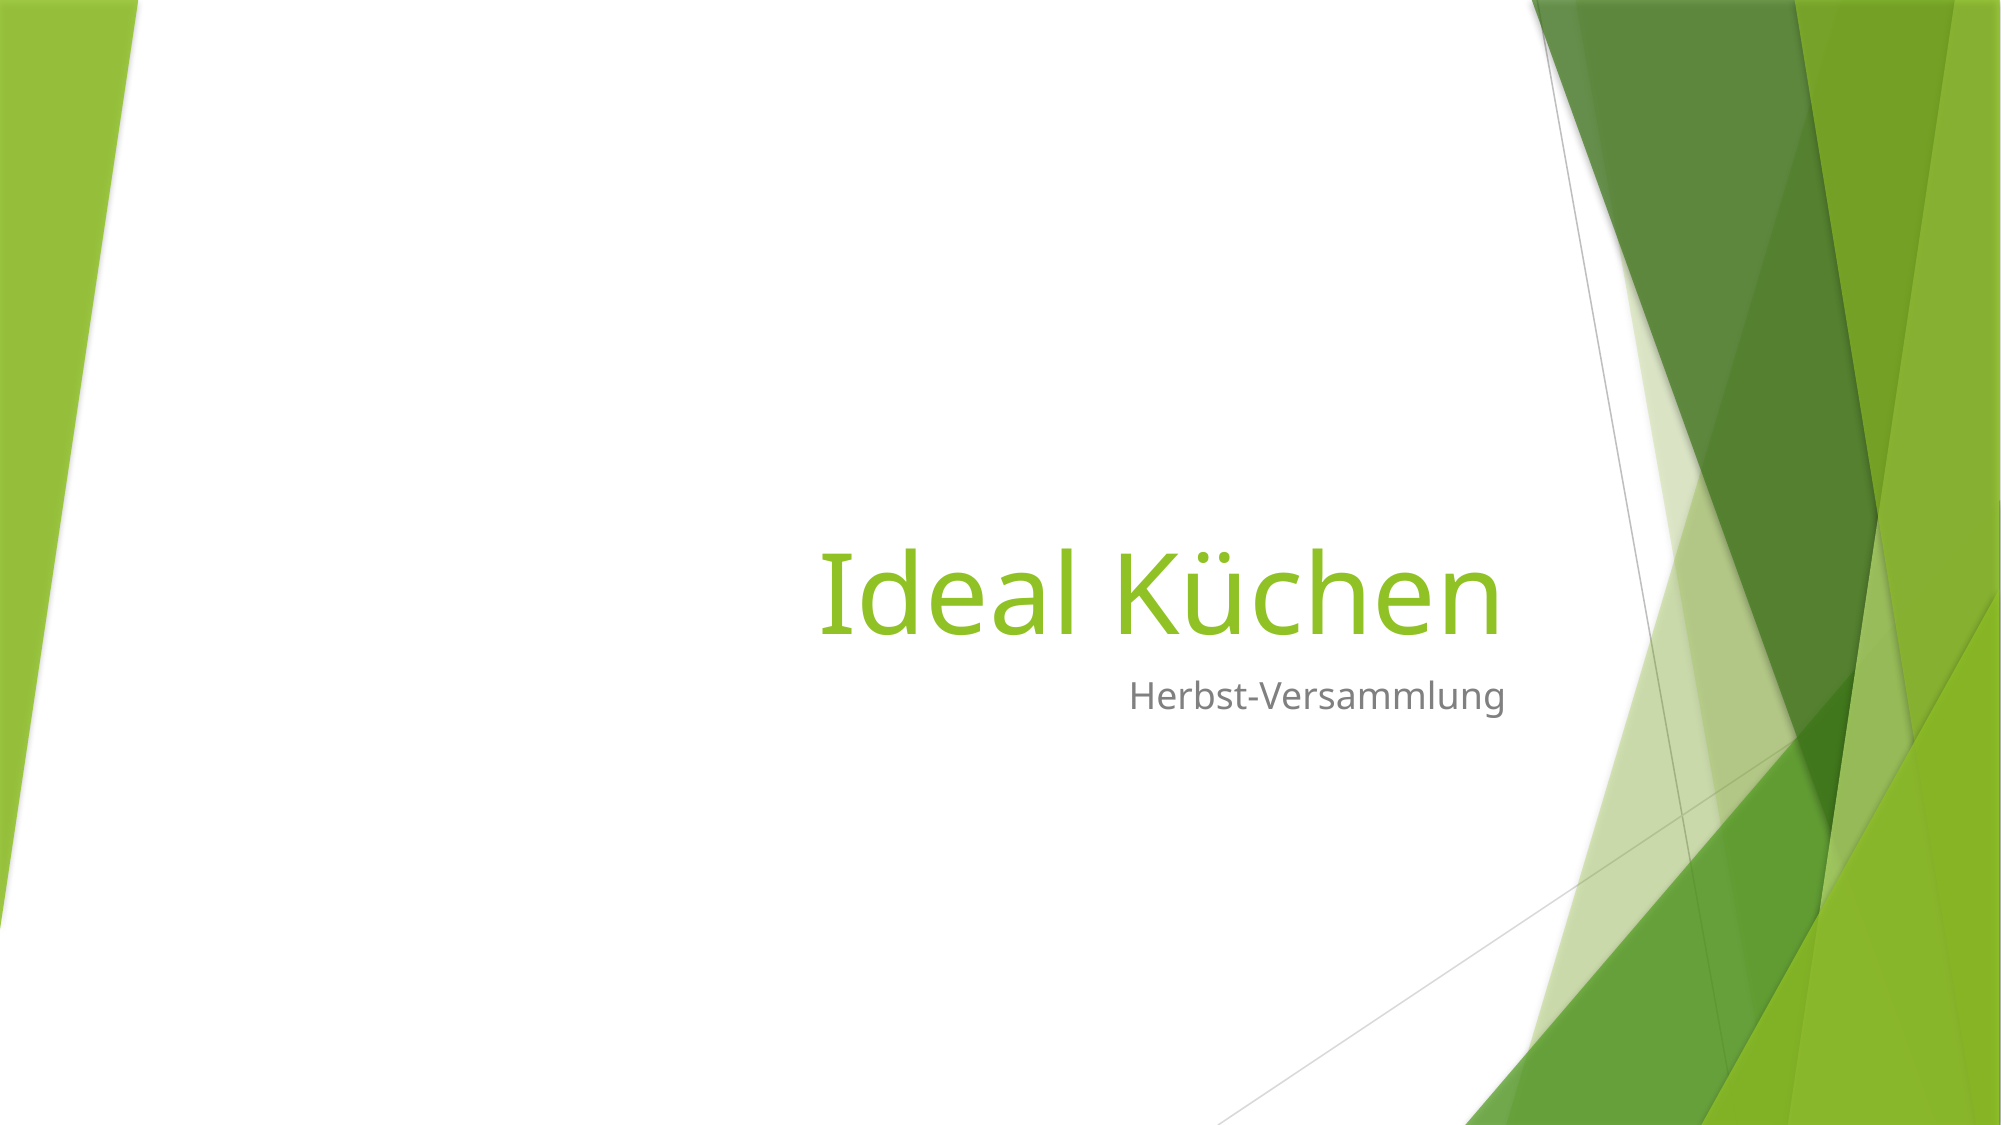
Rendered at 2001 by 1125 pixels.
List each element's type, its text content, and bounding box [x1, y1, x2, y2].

subtitle Herbst-Versammlung [247, 664, 1522, 845]
title Ideal Küchen [247, 394, 1522, 664]
